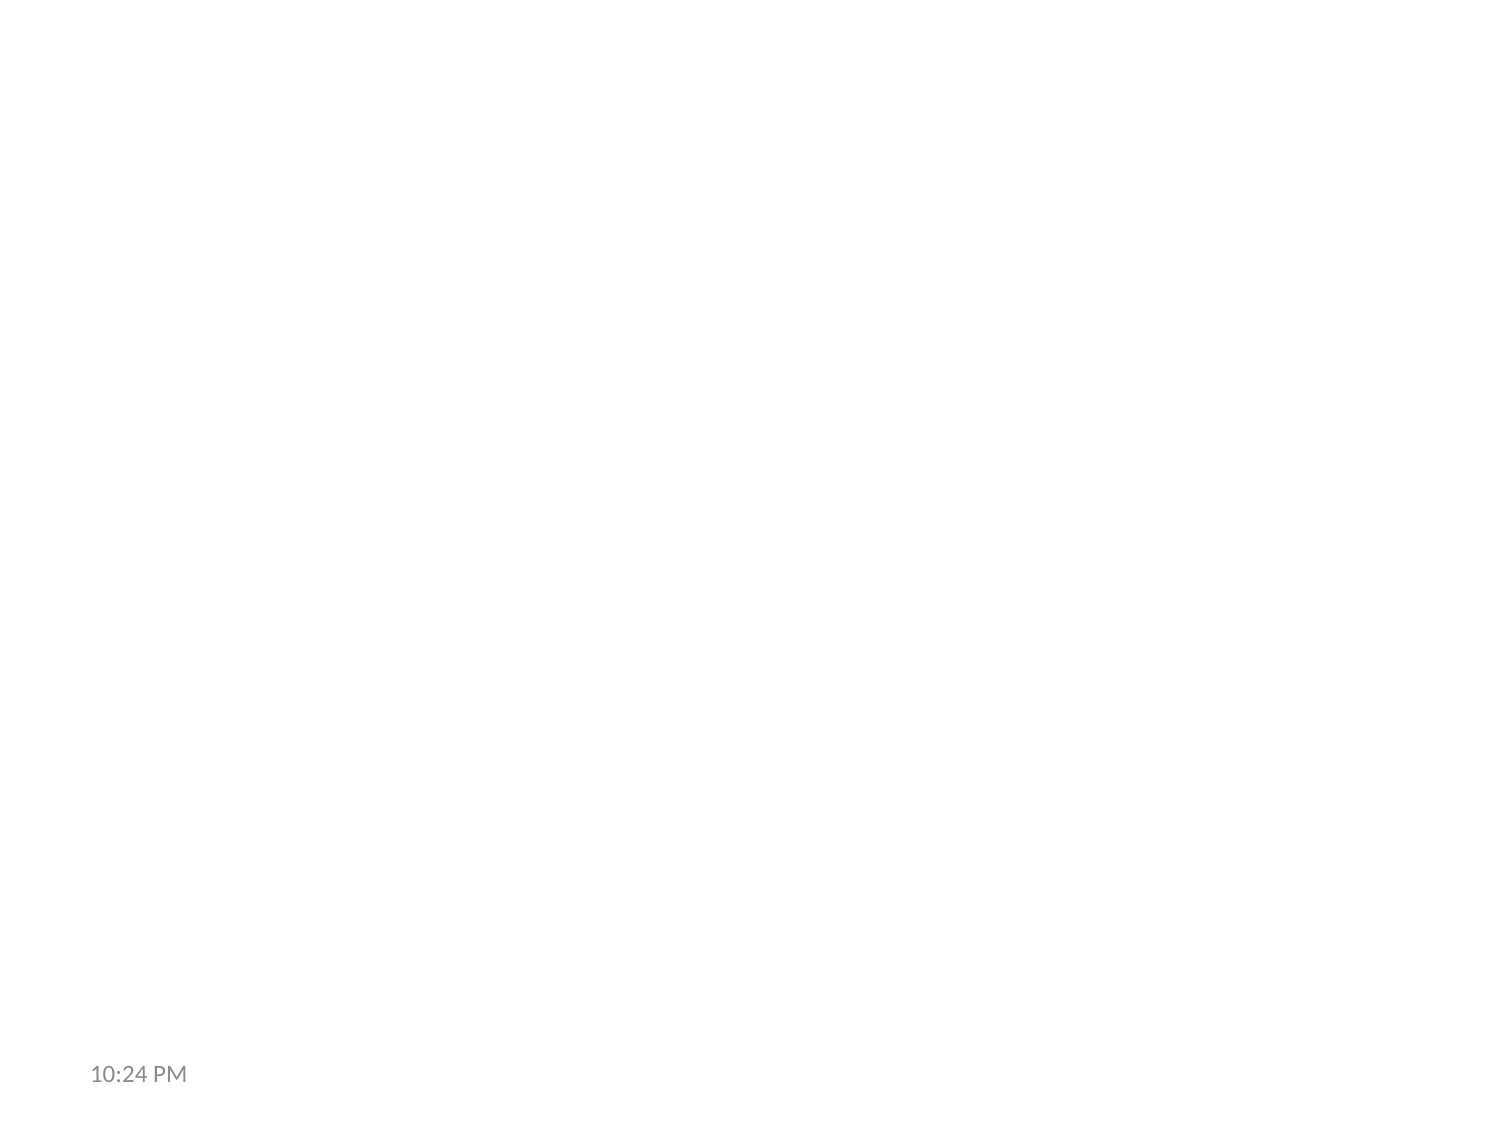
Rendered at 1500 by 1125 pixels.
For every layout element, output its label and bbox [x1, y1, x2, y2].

slide_number [75, 1042, 425, 1103]
